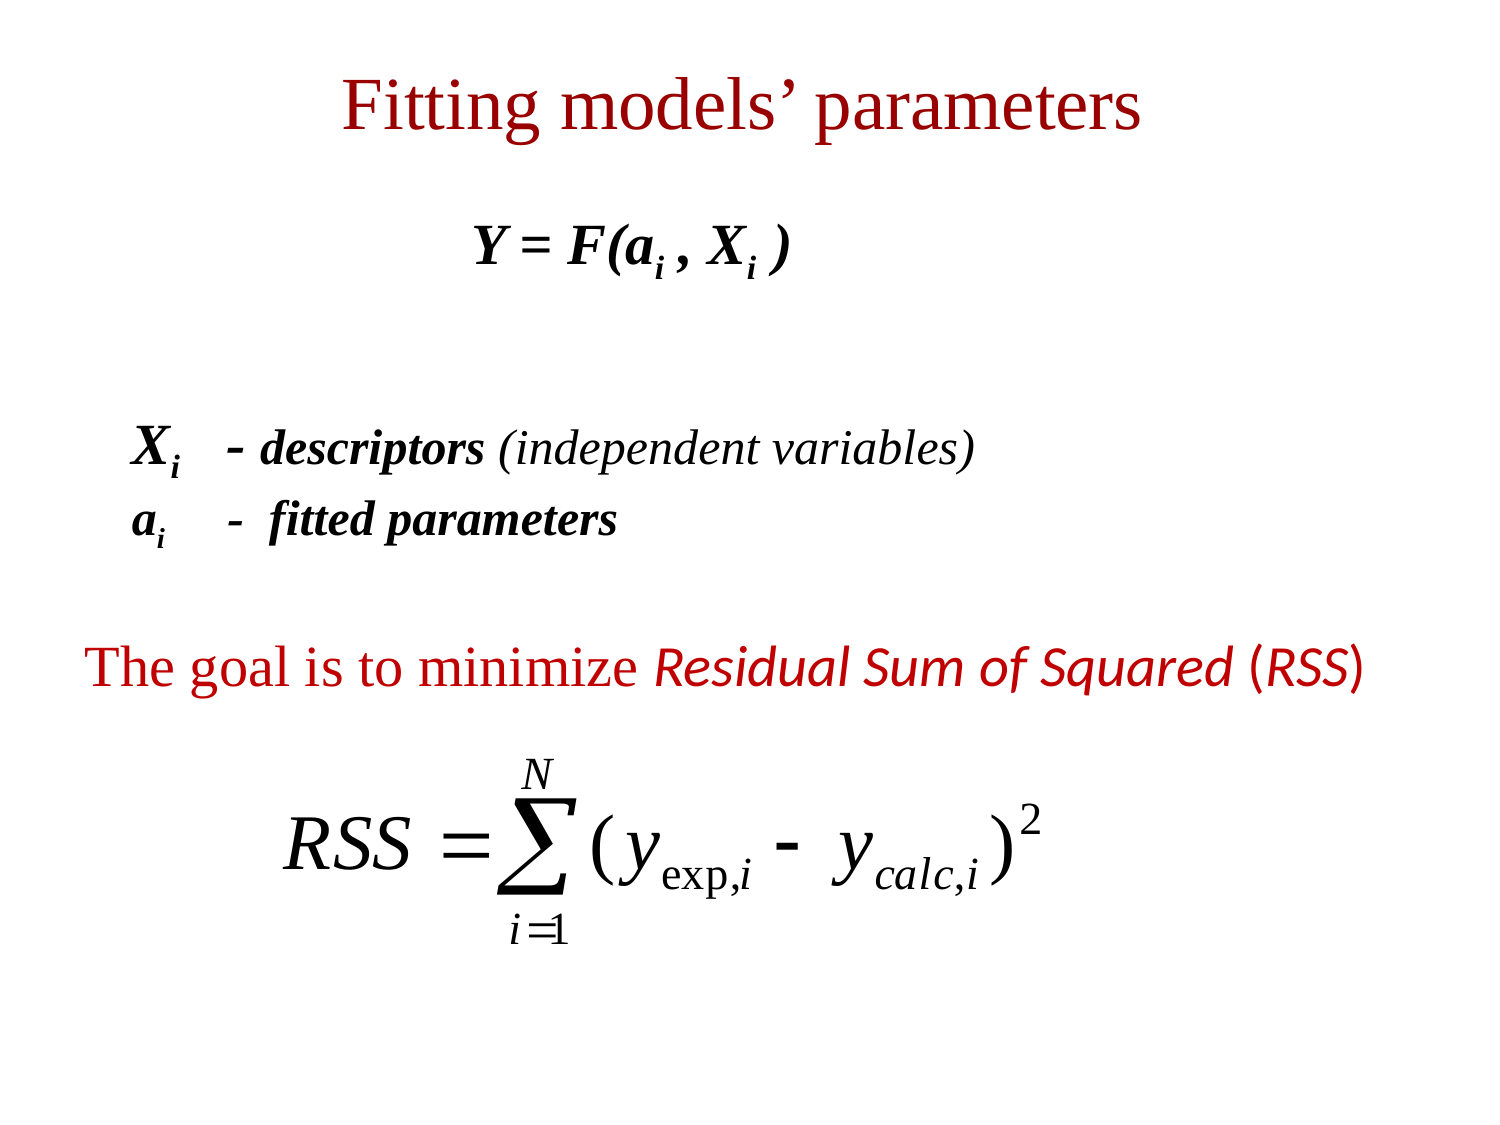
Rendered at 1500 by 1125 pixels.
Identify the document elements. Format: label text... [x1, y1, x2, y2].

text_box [269, 738, 1064, 962]
text_box Xi - descriptors (independent variables) ai - fitted parameters [117, 398, 1418, 562]
title Fitting models’ parameters [105, 46, 1381, 235]
text_box The goal is to minimize Residual Sum of Squared (RSS) [70, 621, 1418, 727]
text_box Y = F(ai , Xi ) [457, 199, 868, 294]
